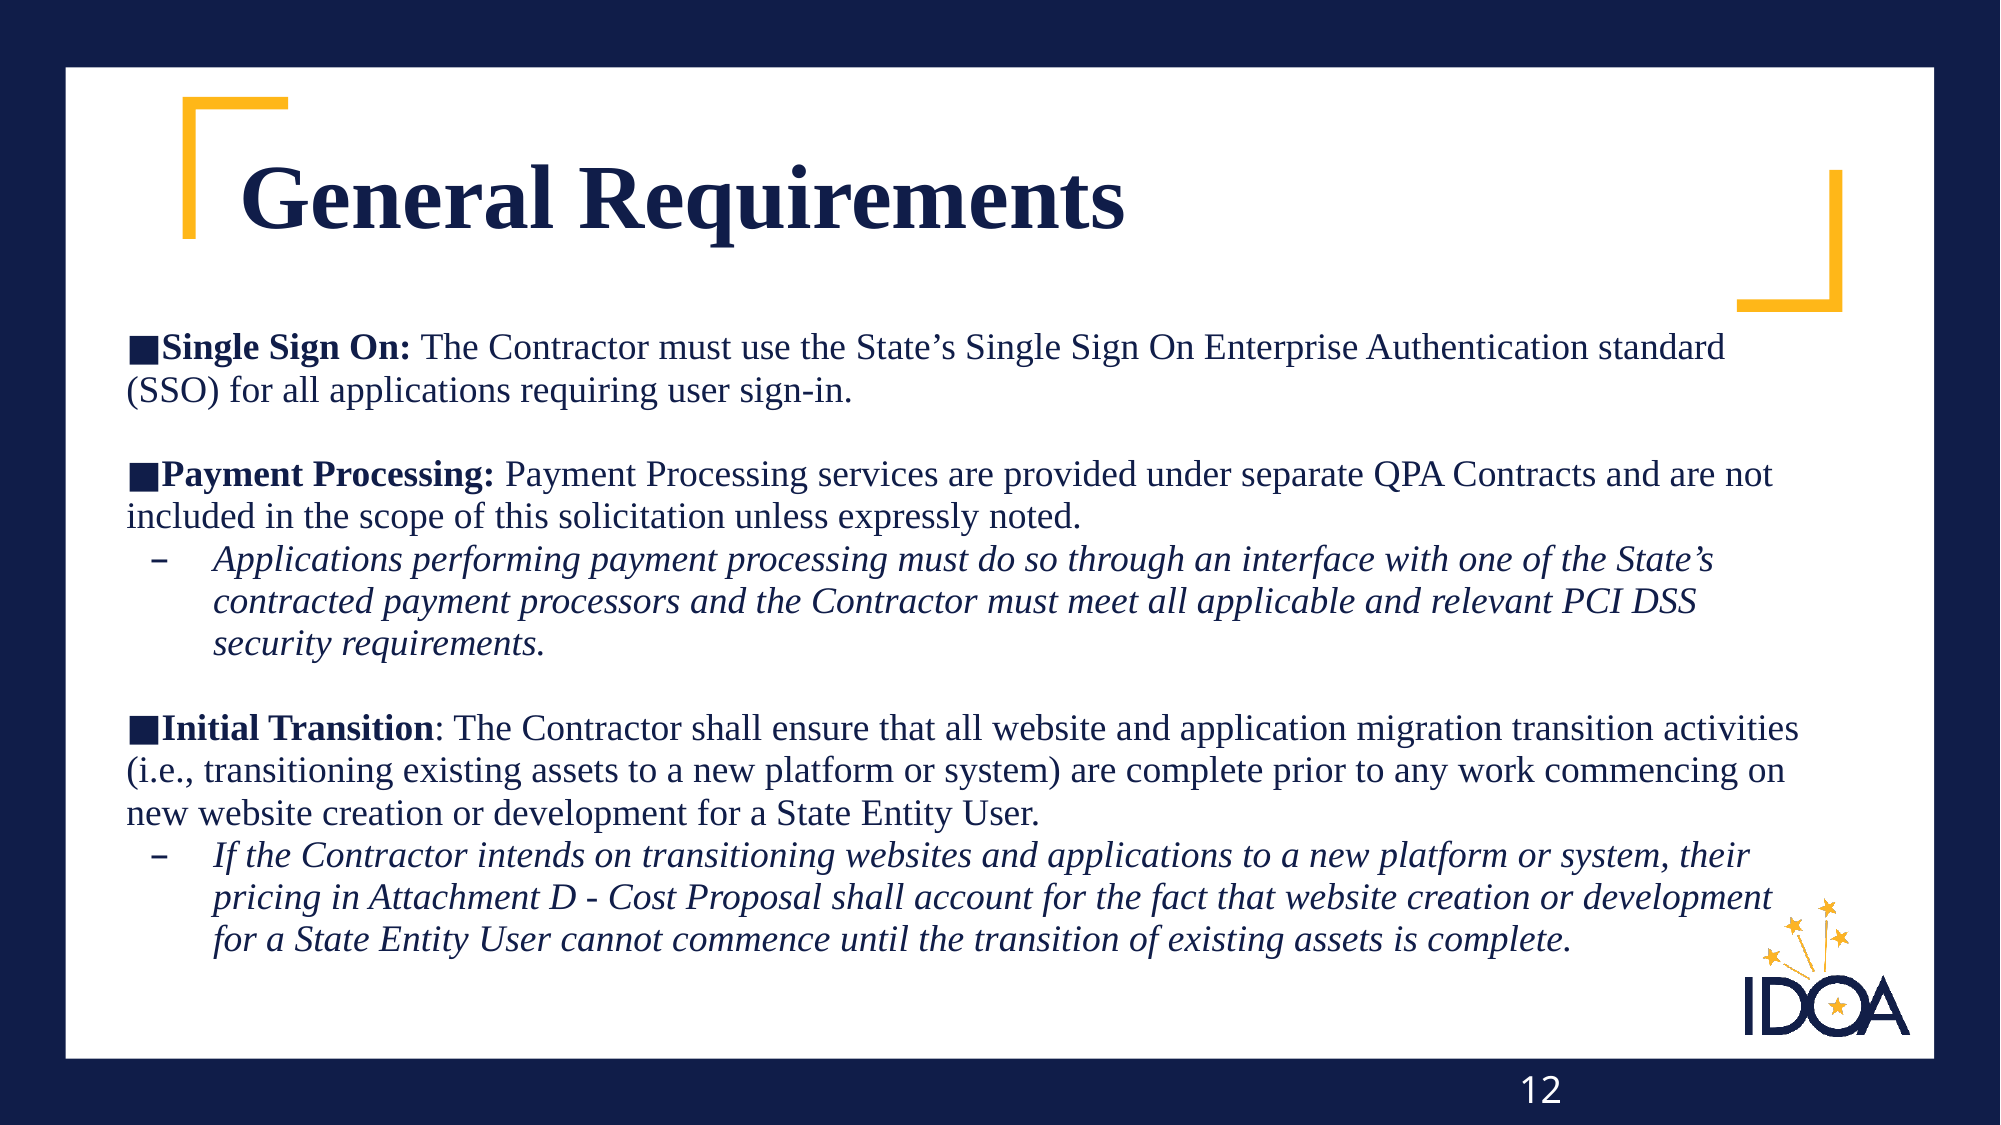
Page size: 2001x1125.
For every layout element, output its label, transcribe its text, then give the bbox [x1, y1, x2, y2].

picture [1702, 857, 1959, 1114]
slide_number 12 [1504, 1058, 1767, 1125]
title General Requirements [225, 142, 1800, 279]
list Single Sign On: The Contractor must use the State’s Single Sign On Enterprise Authentication standard (SSO) for all applications requiring user sign-in. Payment Processing: Payment Processing services are provided under separate QPA Contracts and are not included in the scope of this solicitation unless expressly noted. Applications performing payment processing must do so through an interface with one of the State’s contracted payment processors and the Contractor must meet all applicable and relevant PCI DSS security requirements. Initial Transition: The Contractor shall ensure that all website and application migration transition activities (i.e., transitioning existing assets to a new platform or system) are complete prior to any work commencing on new website creation or development for a State Entity User. If the Contractor intends on transitioning websites and applications to a new platform or system, their pricing in Attachment D - Cost Proposal shall account for the fact that website creation or development for a State Entity User cannot commence until the transition of existing assets is complete. [111, 318, 1824, 983]
